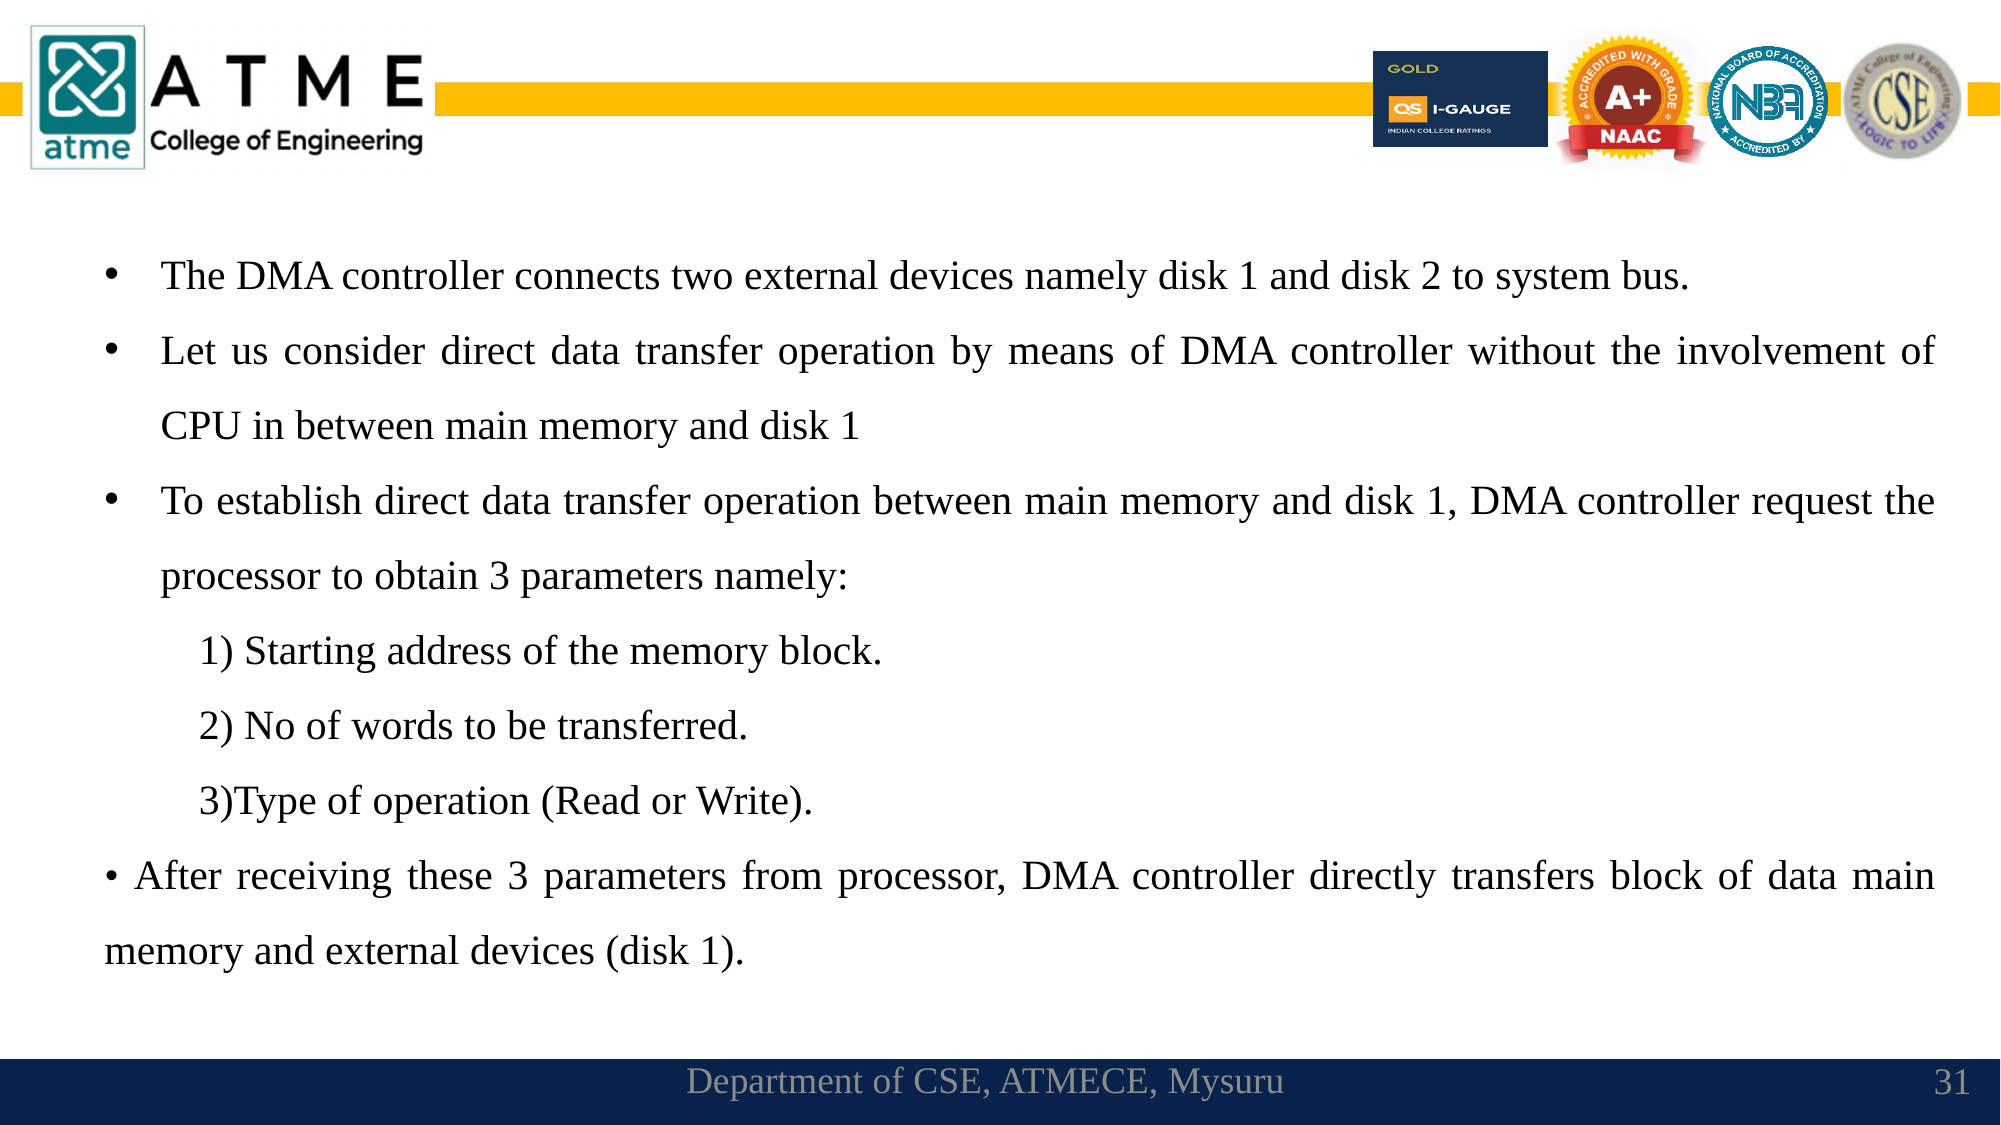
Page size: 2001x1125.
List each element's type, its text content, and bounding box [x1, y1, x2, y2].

picture [0, 1059, 2001, 1125]
slide_number 31 [1511, 1057, 1972, 1103]
picture [1373, 20, 1828, 180]
picture [22, 15, 435, 178]
text_box The DMA controller connects two external devices namely disk 1 and disk 2 to system bus. Let us consider direct data transfer operation by means of DMA controller without the involvement of CPU in between main memory and disk 1 To establish direct data transfer operation between main memory and disk 1, DMA controller request the processor to obtain 3 parameters namely: 1) Starting address of the memory block. 2) No of words to be transferred. 3)Type of operation (Read or Write). • After receiving these 3 parameters from processor, DMA controller directly transfers block of data main memory and external devices (disk 1). [89, 215, 1953, 981]
picture [1840, 26, 1968, 176]
footer Department of CSE, ATMECE, Mysuru [501, 1056, 1470, 1102]
